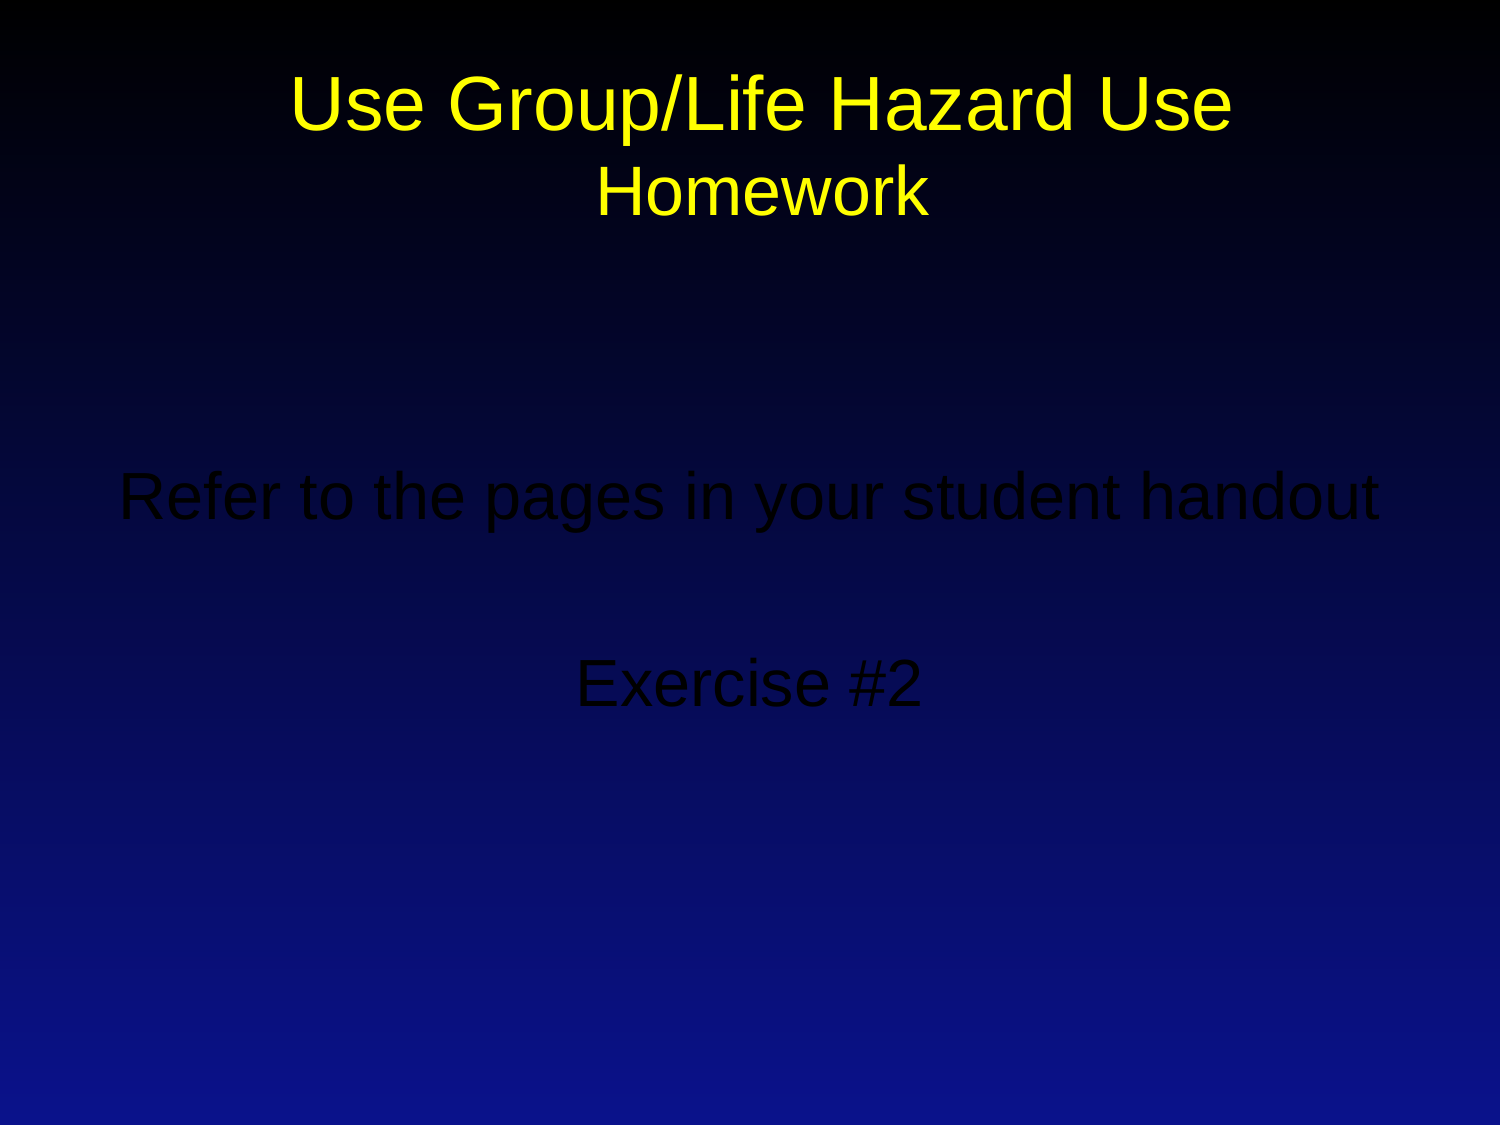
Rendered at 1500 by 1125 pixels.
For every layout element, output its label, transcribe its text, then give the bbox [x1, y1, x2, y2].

title Use Group/Life Hazard Use Homework [125, 45, 1400, 238]
list Refer to the pages in your student handout Exercise #2 [75, 445, 1425, 1006]
